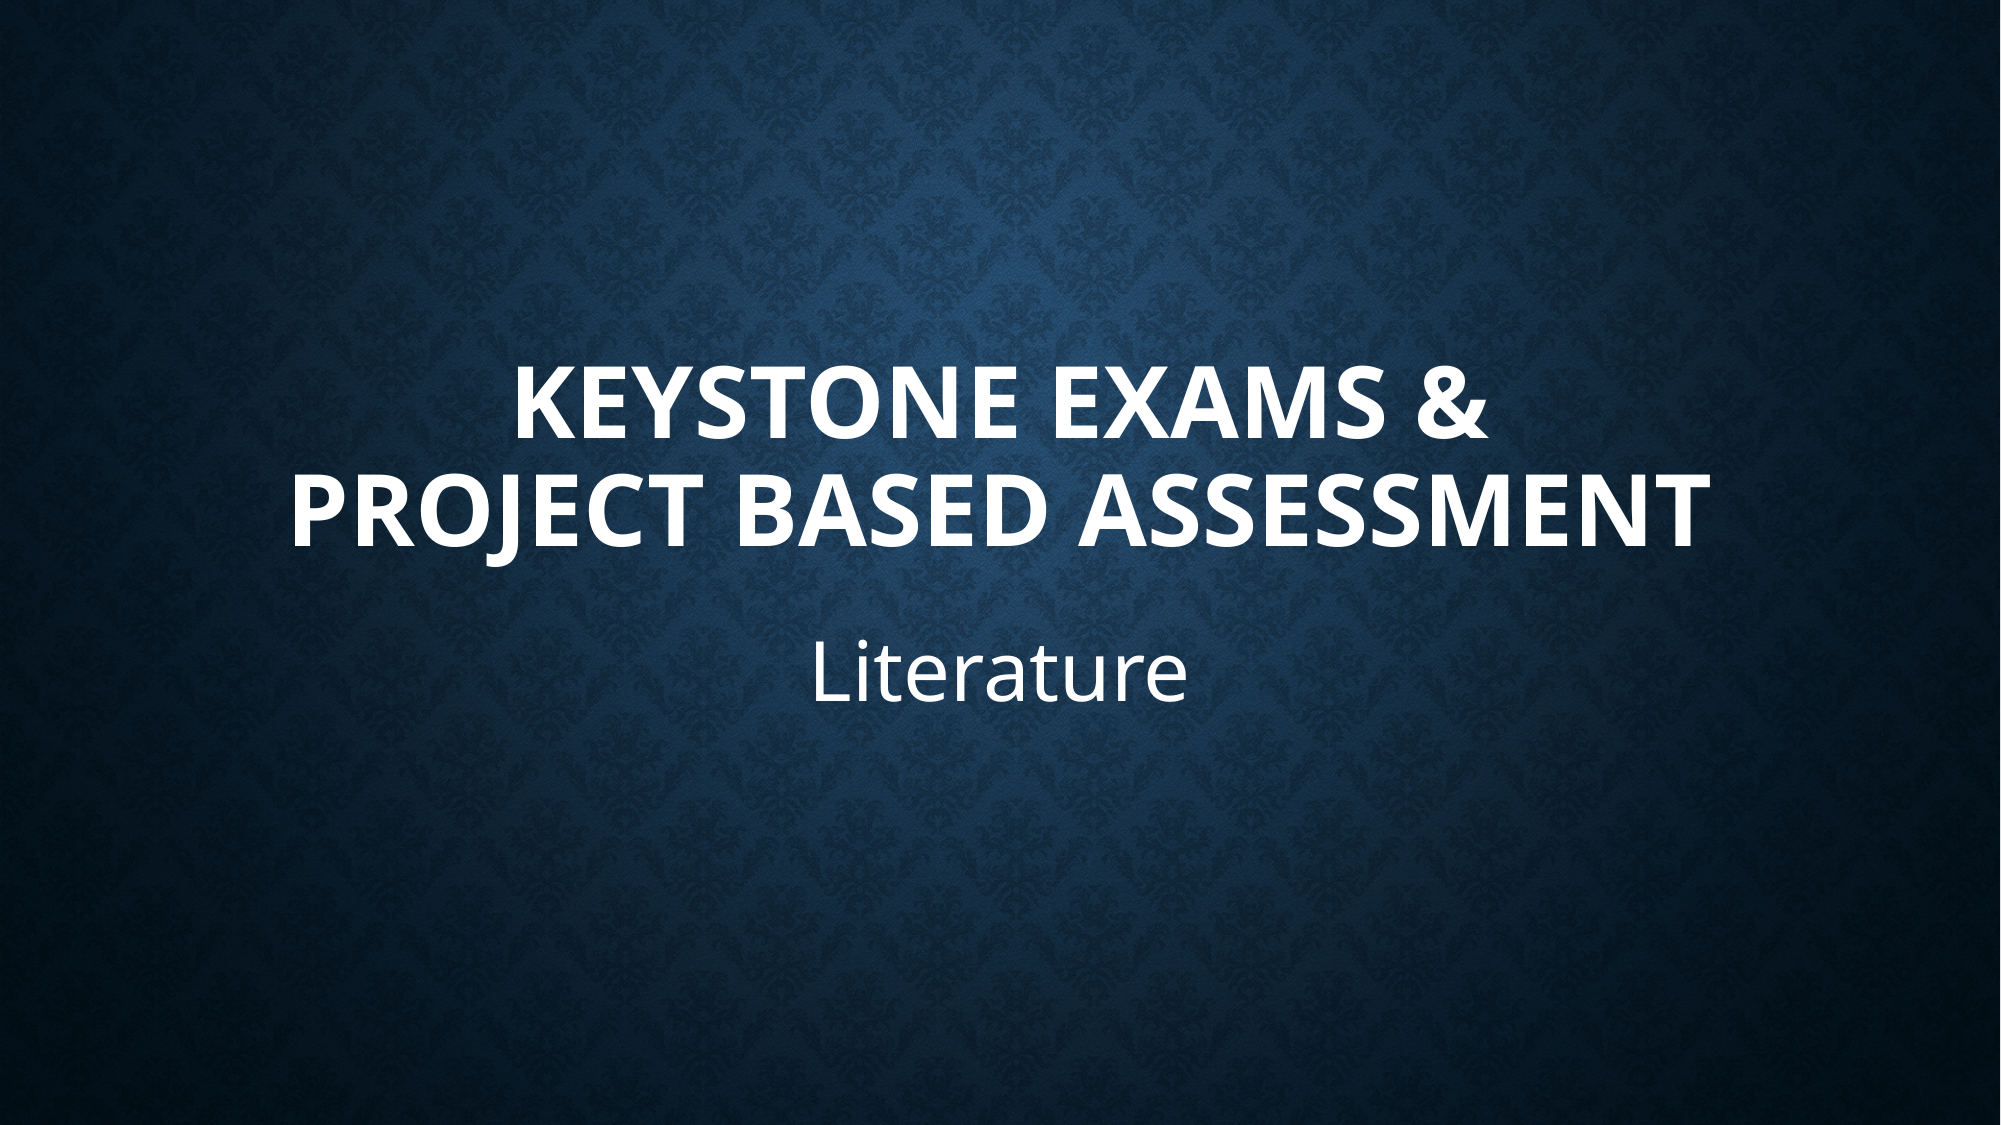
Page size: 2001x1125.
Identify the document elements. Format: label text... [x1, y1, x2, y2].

title Keystone Exams & Project Based Assessment [261, 184, 1739, 576]
subtitle Literature [261, 590, 1739, 863]
